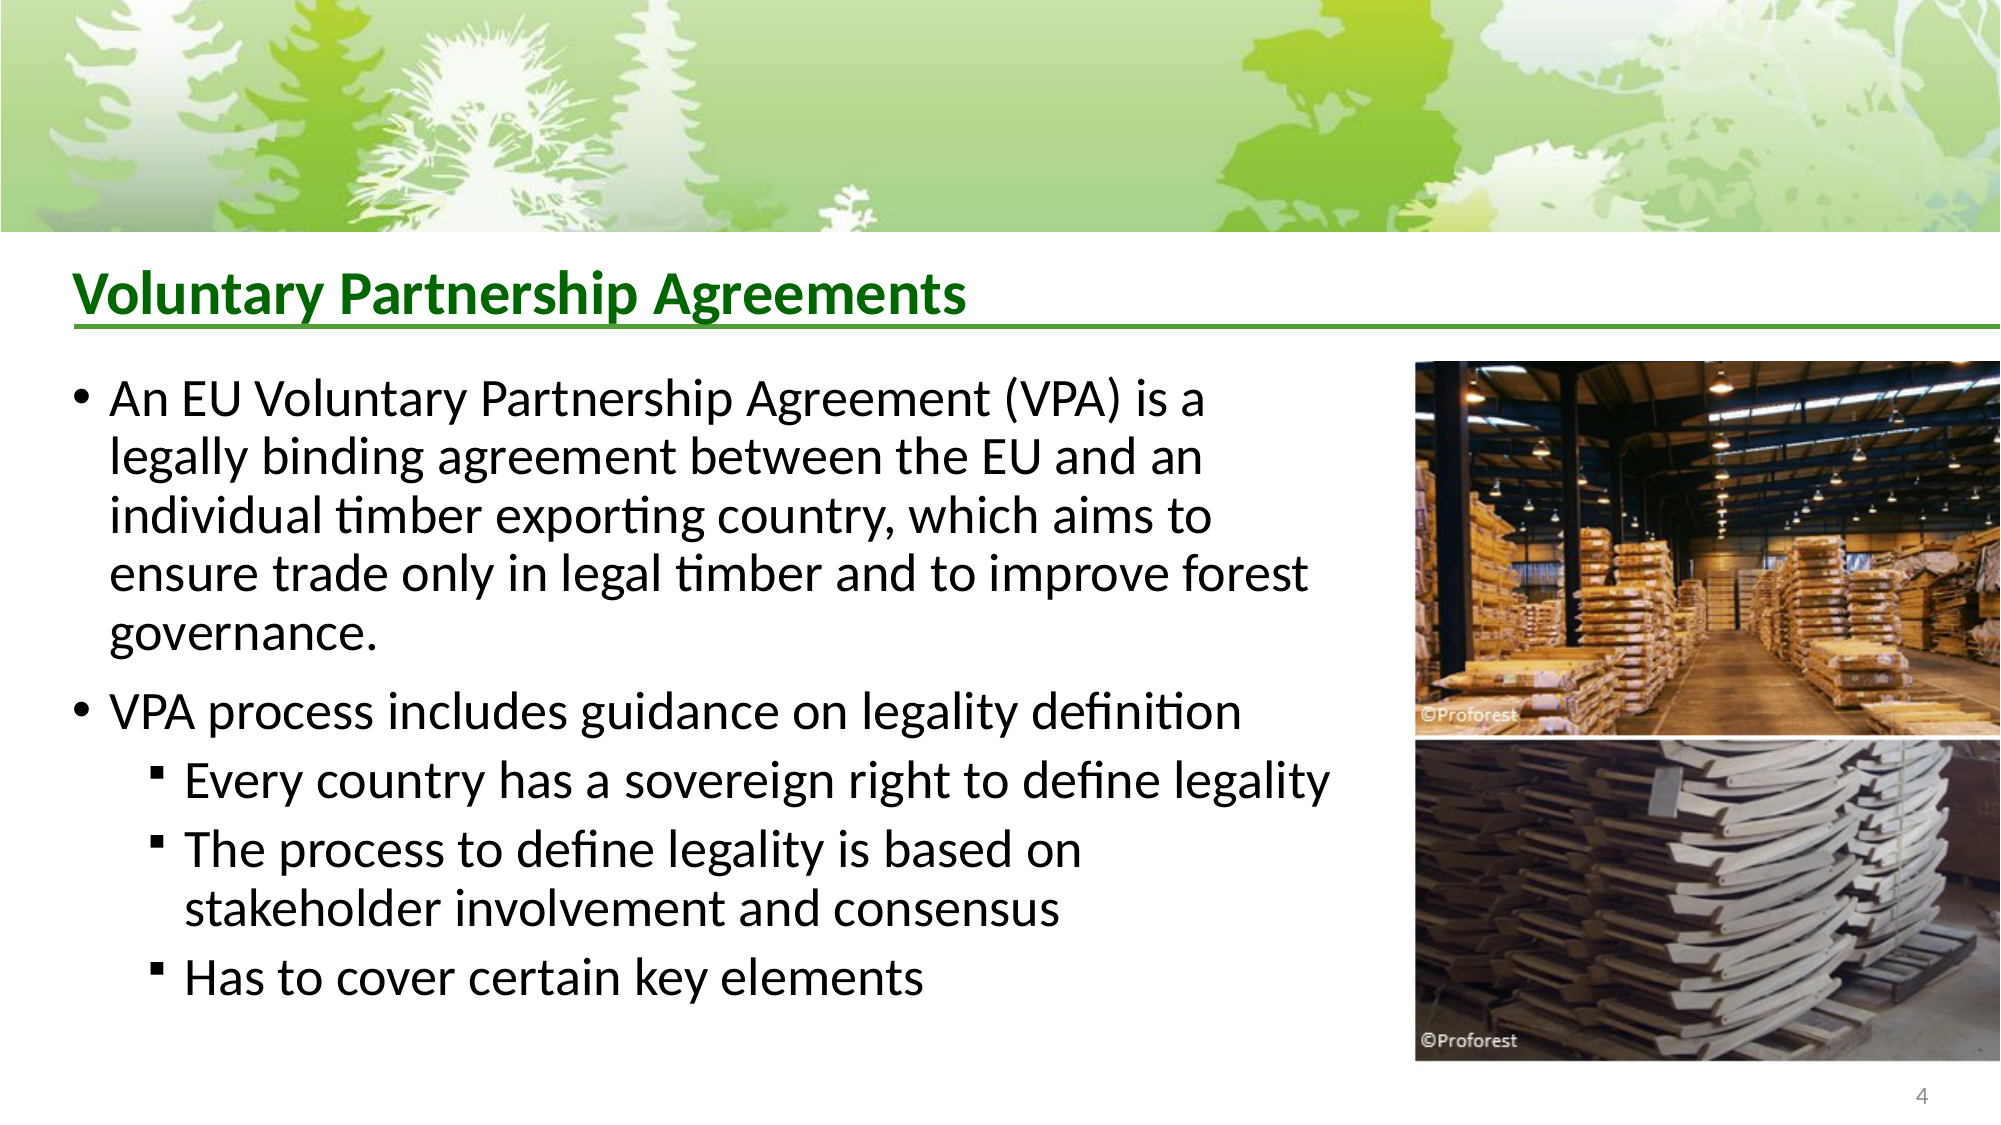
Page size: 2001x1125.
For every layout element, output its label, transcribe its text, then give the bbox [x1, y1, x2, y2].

picture [1413, 361, 2000, 1066]
list An EU Voluntary Partnership Agreement (VPA) is a legally binding agreement between the EU and an individual timber exporting country, which aims to ensure trade only in legal timber and to improve forest governance. VPA process includes guidance on legality definition Every country has a sovereign right to define legality The process to define legality is based on stakeholder involvement and consensus Has to cover certain key elements [57, 384, 1365, 1105]
slide_number 4 [1493, 1066, 1944, 1125]
picture [0, 0, 2000, 232]
text_box Voluntary Partnership Agreements [57, 195, 1408, 384]
